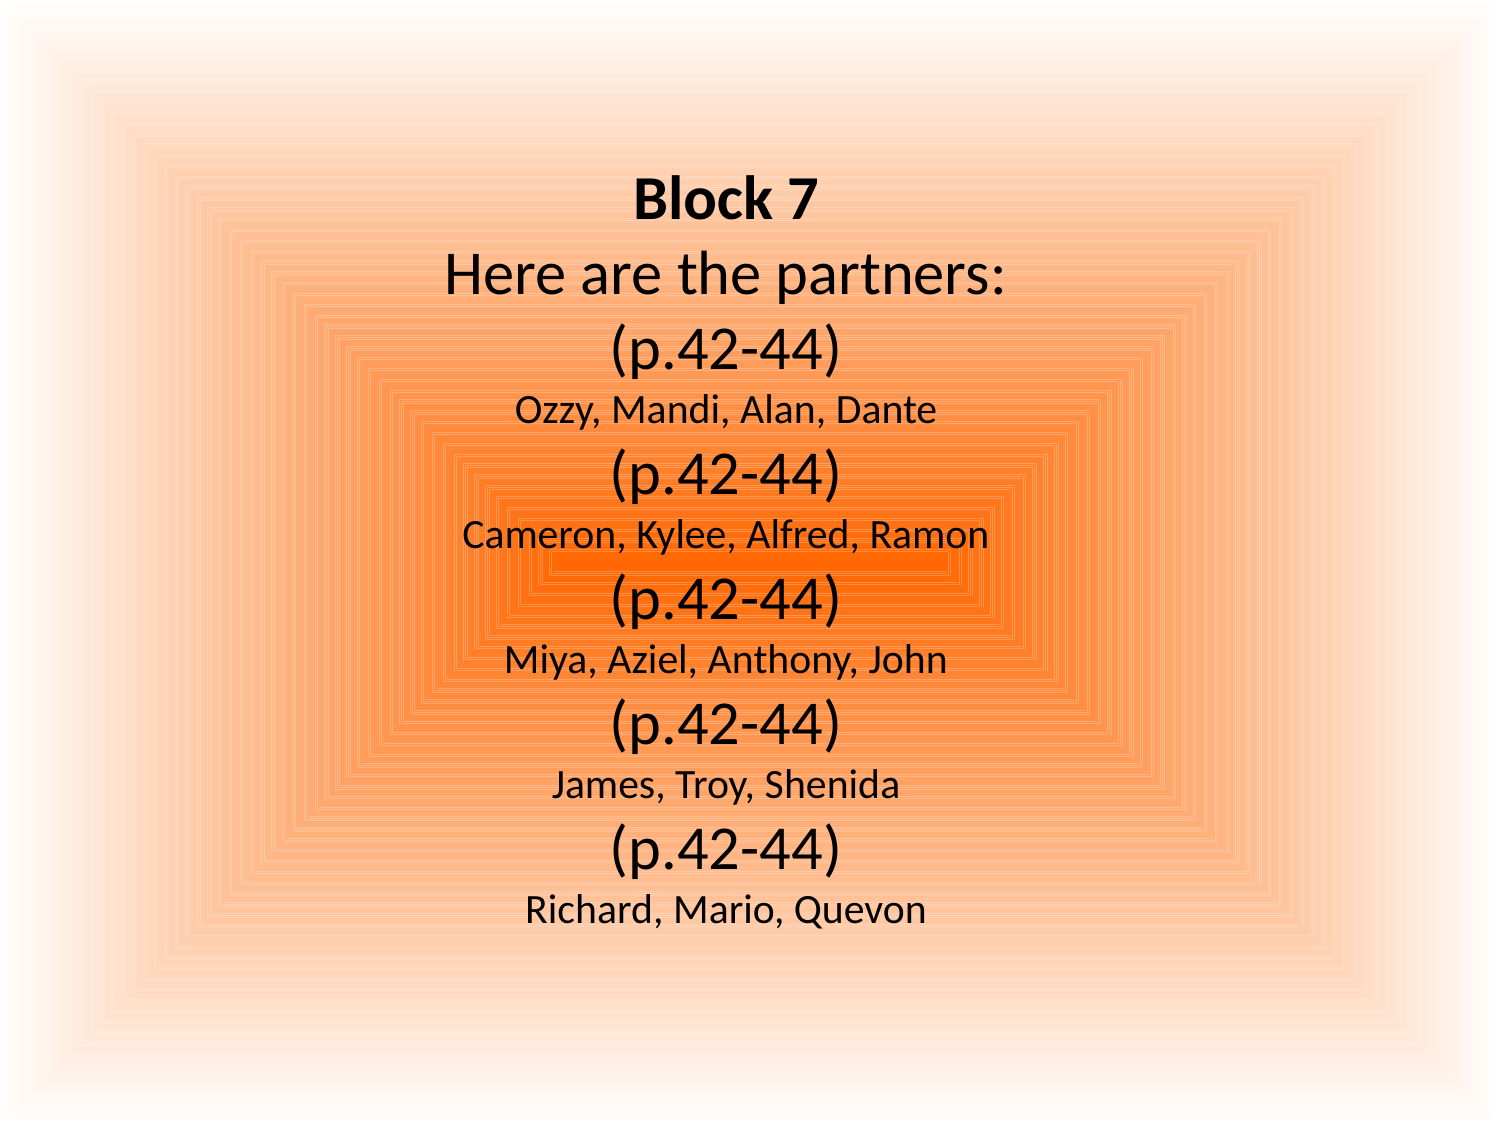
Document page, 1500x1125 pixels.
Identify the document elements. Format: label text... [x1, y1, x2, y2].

text_box Block 7 Here are the partners: (p.42-44) Ozzy, Mandi, Alan, Dante (p.42-44) Cameron, Kylee, Alfred, Ramon (p.42-44) Miya, Aziel, Anthony, John (p.42-44) James, Troy, Shenida (p.42-44) Richard, Mario, Quevon [362, 149, 1090, 940]
